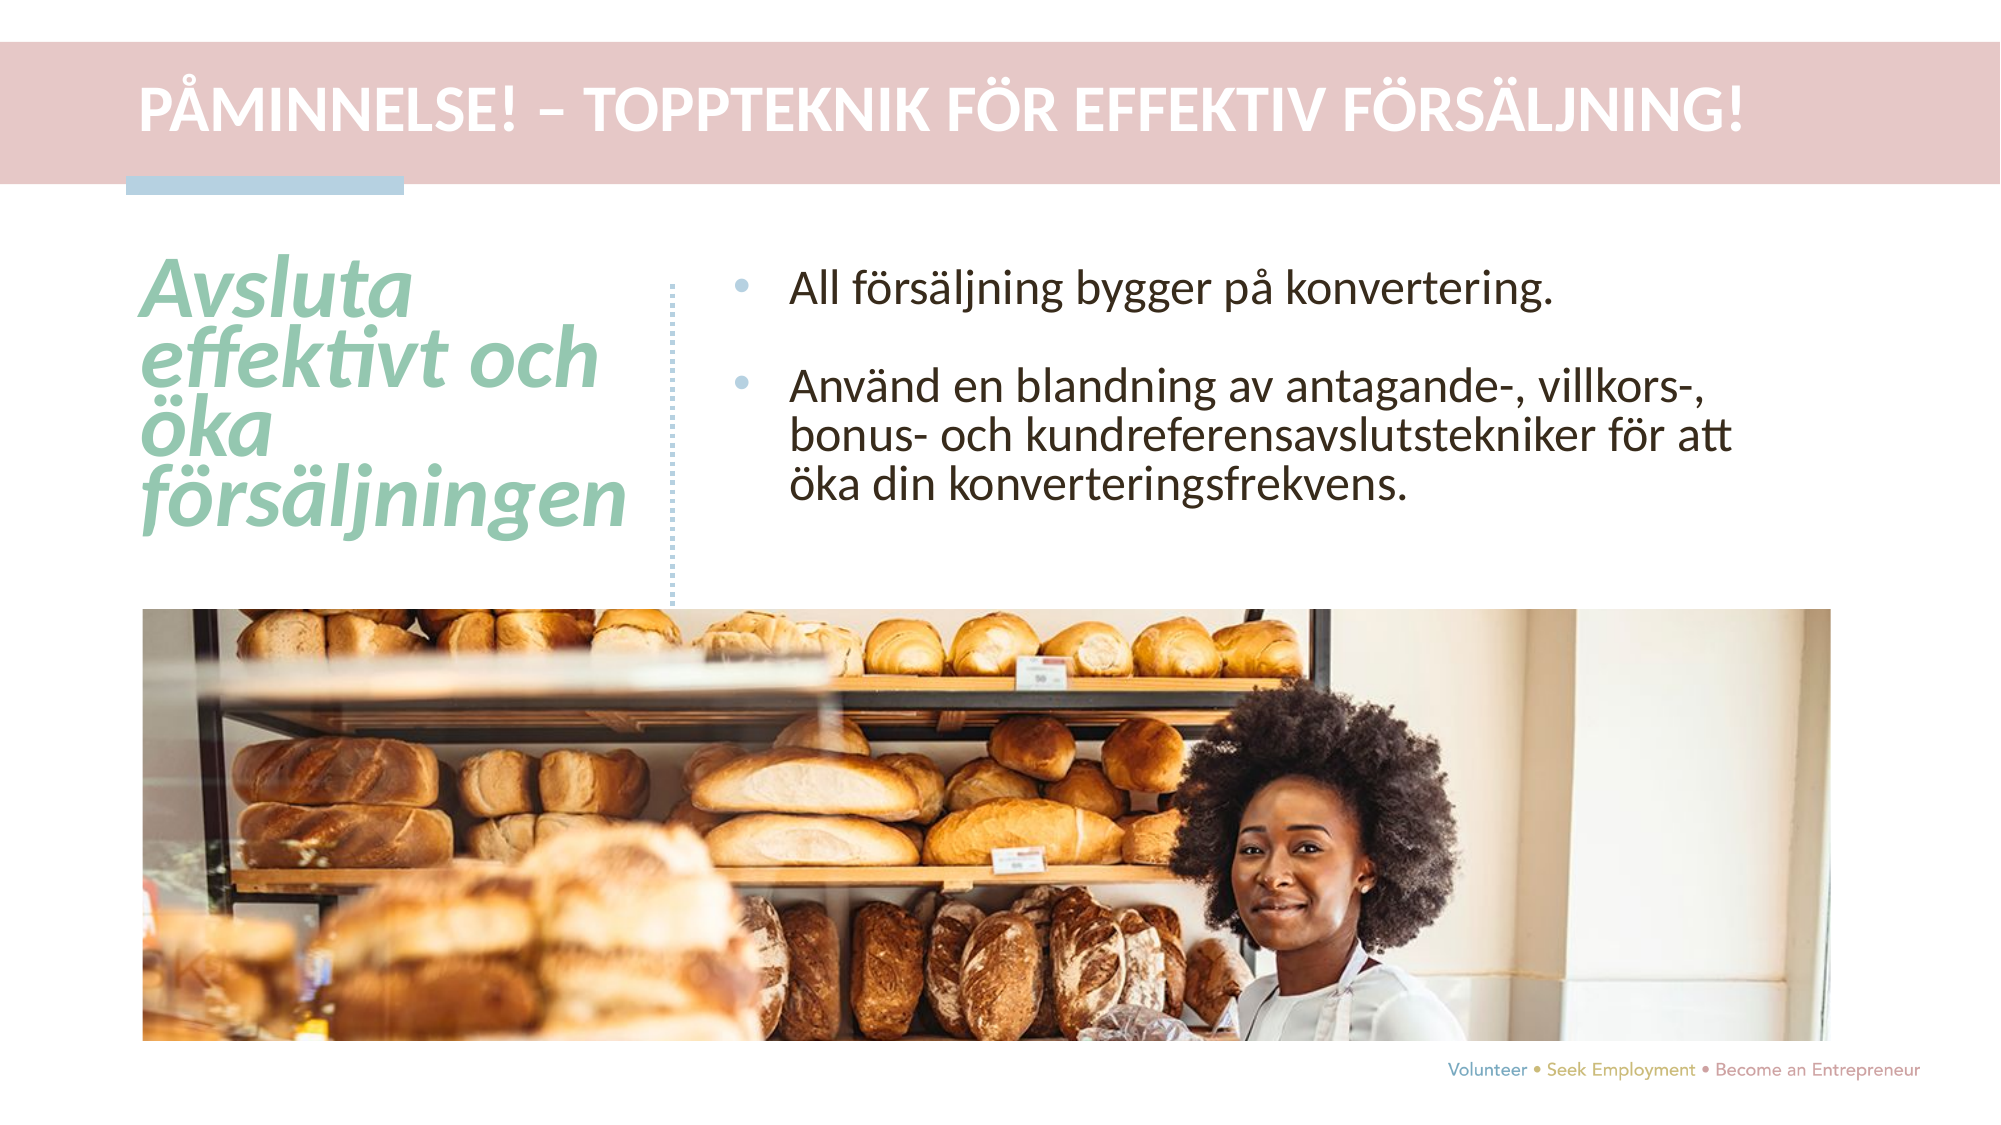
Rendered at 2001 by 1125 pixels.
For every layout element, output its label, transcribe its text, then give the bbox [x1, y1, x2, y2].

list PÅMINNELSE! – TOPPTEKNIK FÖR EFFEKTIV FÖRSÄLJNING! [123, 51, 1913, 170]
picture [142, 609, 1831, 1041]
picture [1418, 1046, 1971, 1103]
text_box All försäljning bygger på konvertering. Använd en blandning av antagande-, villkors-, bonus- och kundreferensavslutstekniker för att öka din konverteringsfrekvens. [718, 258, 1791, 609]
text_box Avsluta effektivt och öka försäljningen [125, 258, 684, 536]
